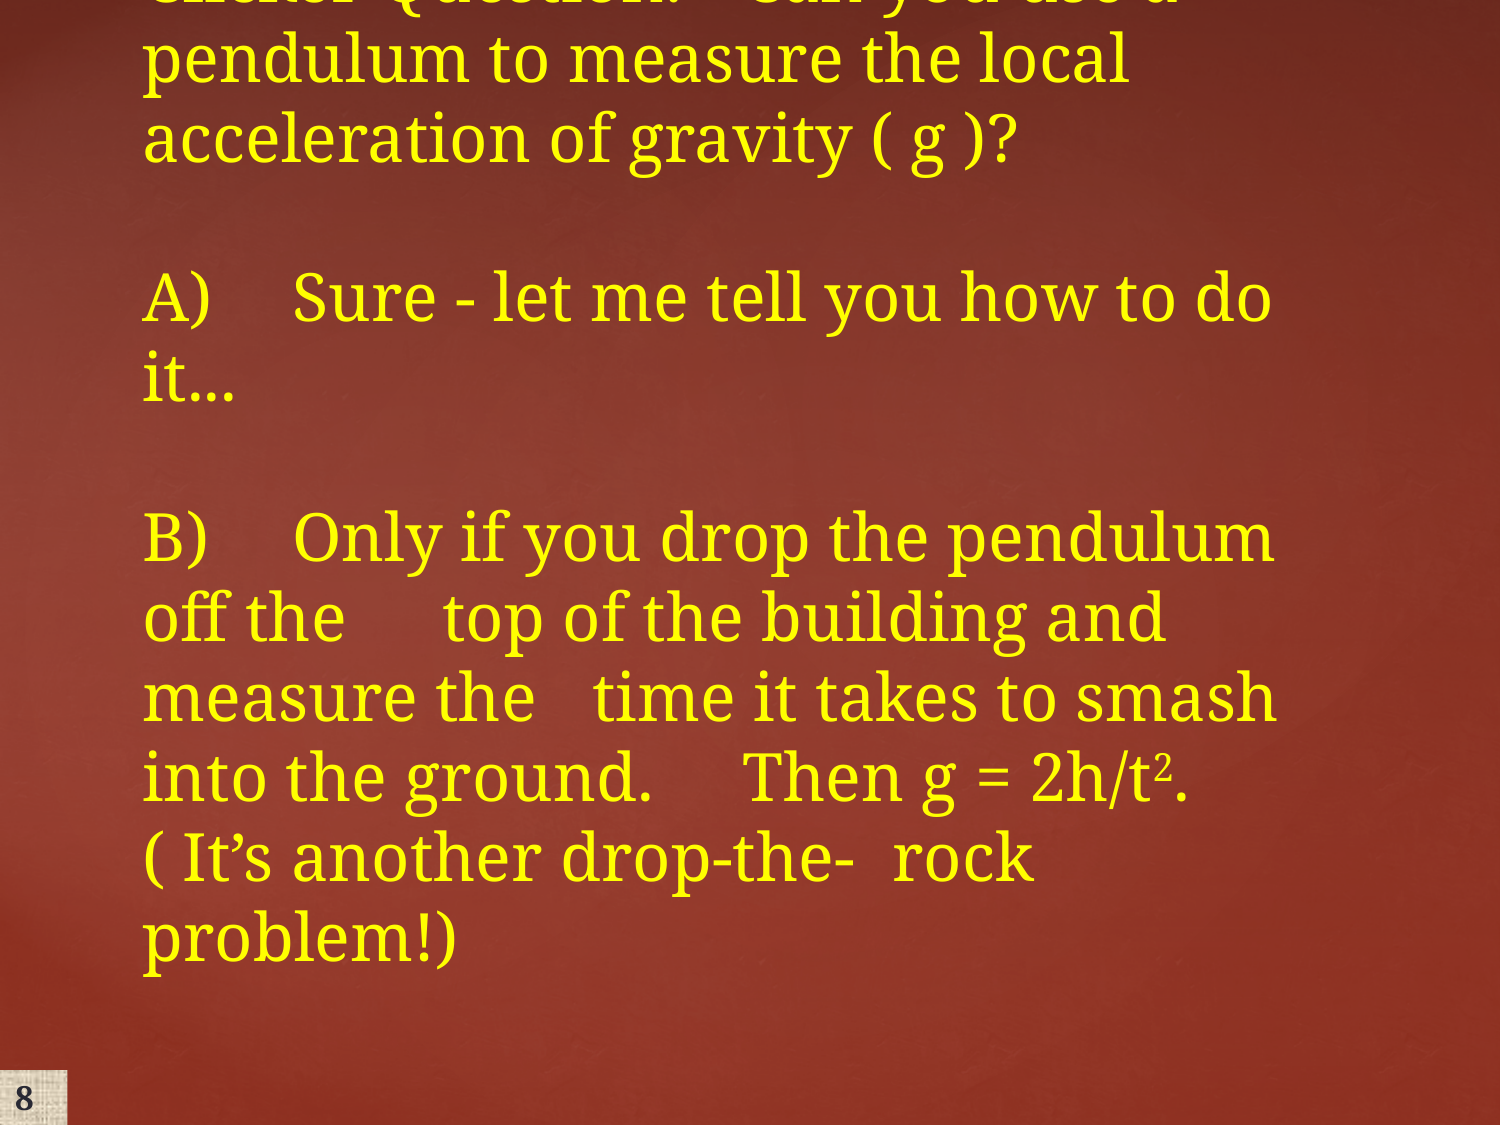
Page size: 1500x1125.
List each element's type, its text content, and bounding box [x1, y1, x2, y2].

title Clicker Question: Can you use a pendulum to measure the local acceleration of gravity ( g )? A) Sure - let me tell you how to do it... B) Only if you drop the pendulum off the top of the building and measure the time it takes to smash into the ground. Then g = 2h/t2. ( It’s another drop-the- rock problem!) [127, 90, 1365, 983]
text_box 8 [0, 1070, 68, 1125]
